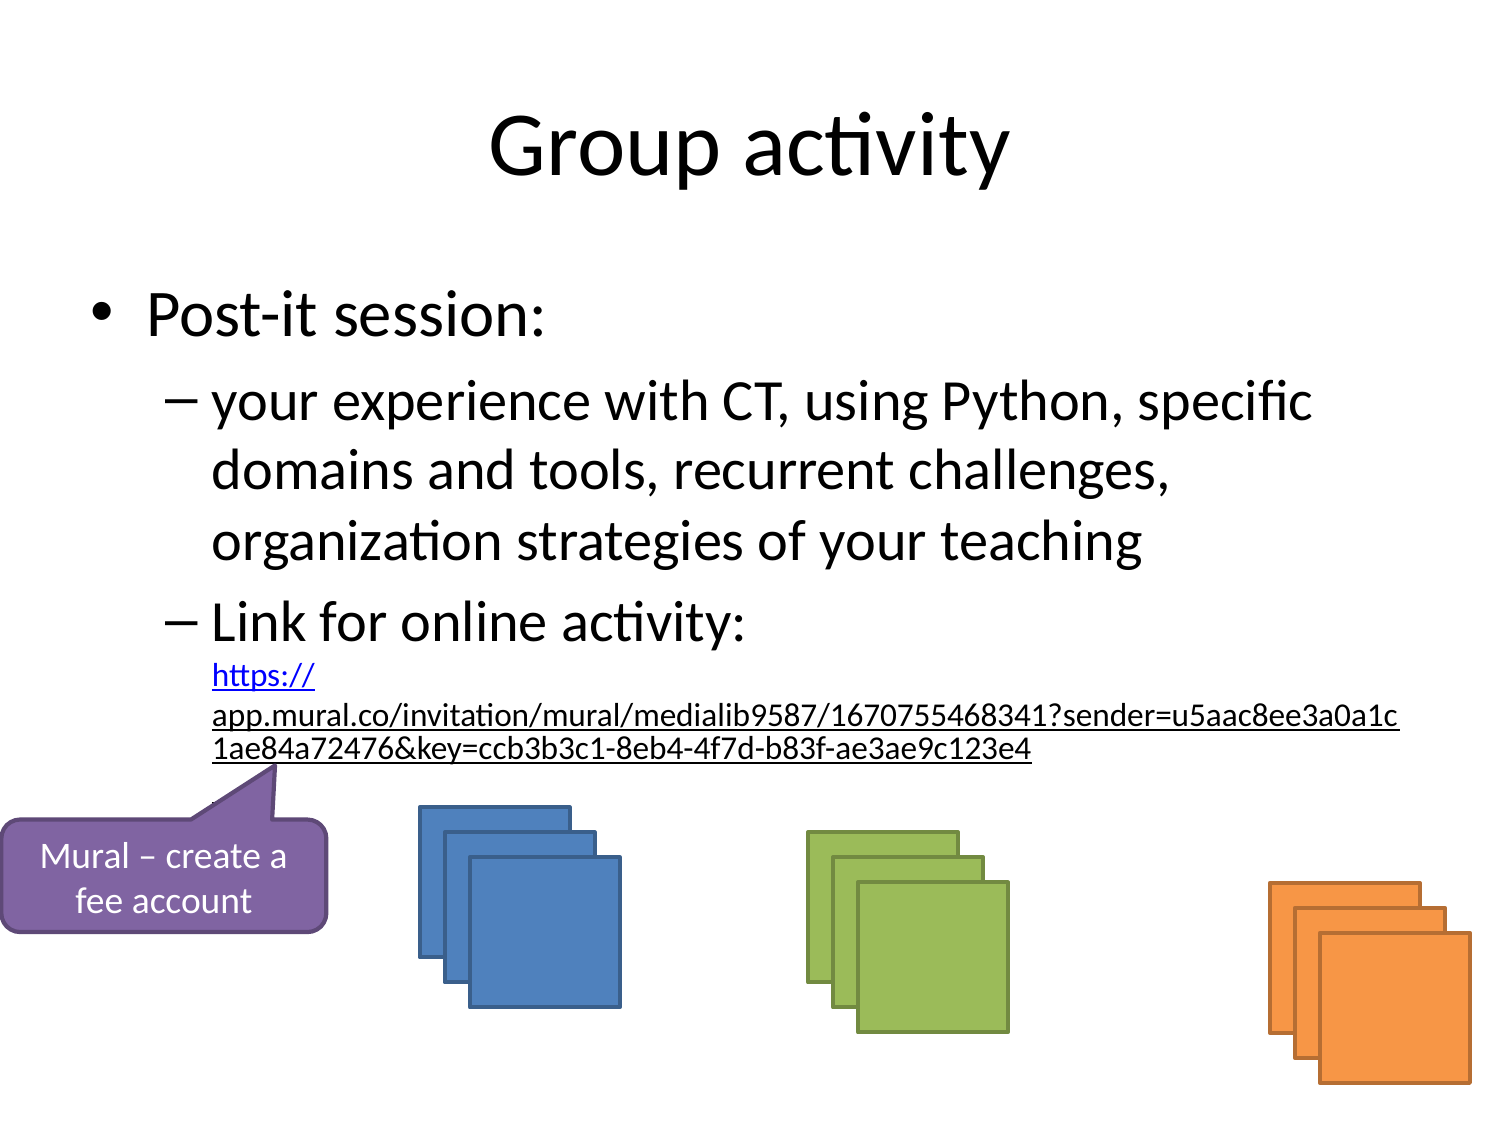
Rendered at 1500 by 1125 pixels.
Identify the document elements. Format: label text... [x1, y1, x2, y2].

text_box [443, 830, 597, 984]
text_box [831, 855, 985, 1009]
text_box [468, 855, 622, 1009]
text_box [418, 805, 572, 959]
text_box [1293, 906, 1447, 1060]
text_box [1268, 881, 1422, 1035]
text_box [1318, 931, 1472, 1085]
list Post-it session: your experience with CT, using Python, specific domains and tools, recurrent challenges, organization strategies of your teaching Link for online activity: https://app.mural.co/invitation/mural/medialib9587/1670755468341?sender=u5aac8ee3a0a1c1ae84a72476&key=ccb3b3c1-8eb4-4f7d-b83f-ae3ae9c123e4 [75, 262, 1425, 1005]
text_box Mural – create a fee account [0, 763, 329, 935]
title Group activity [75, 45, 1425, 233]
text_box [806, 830, 960, 984]
text_box [856, 880, 1010, 1034]
